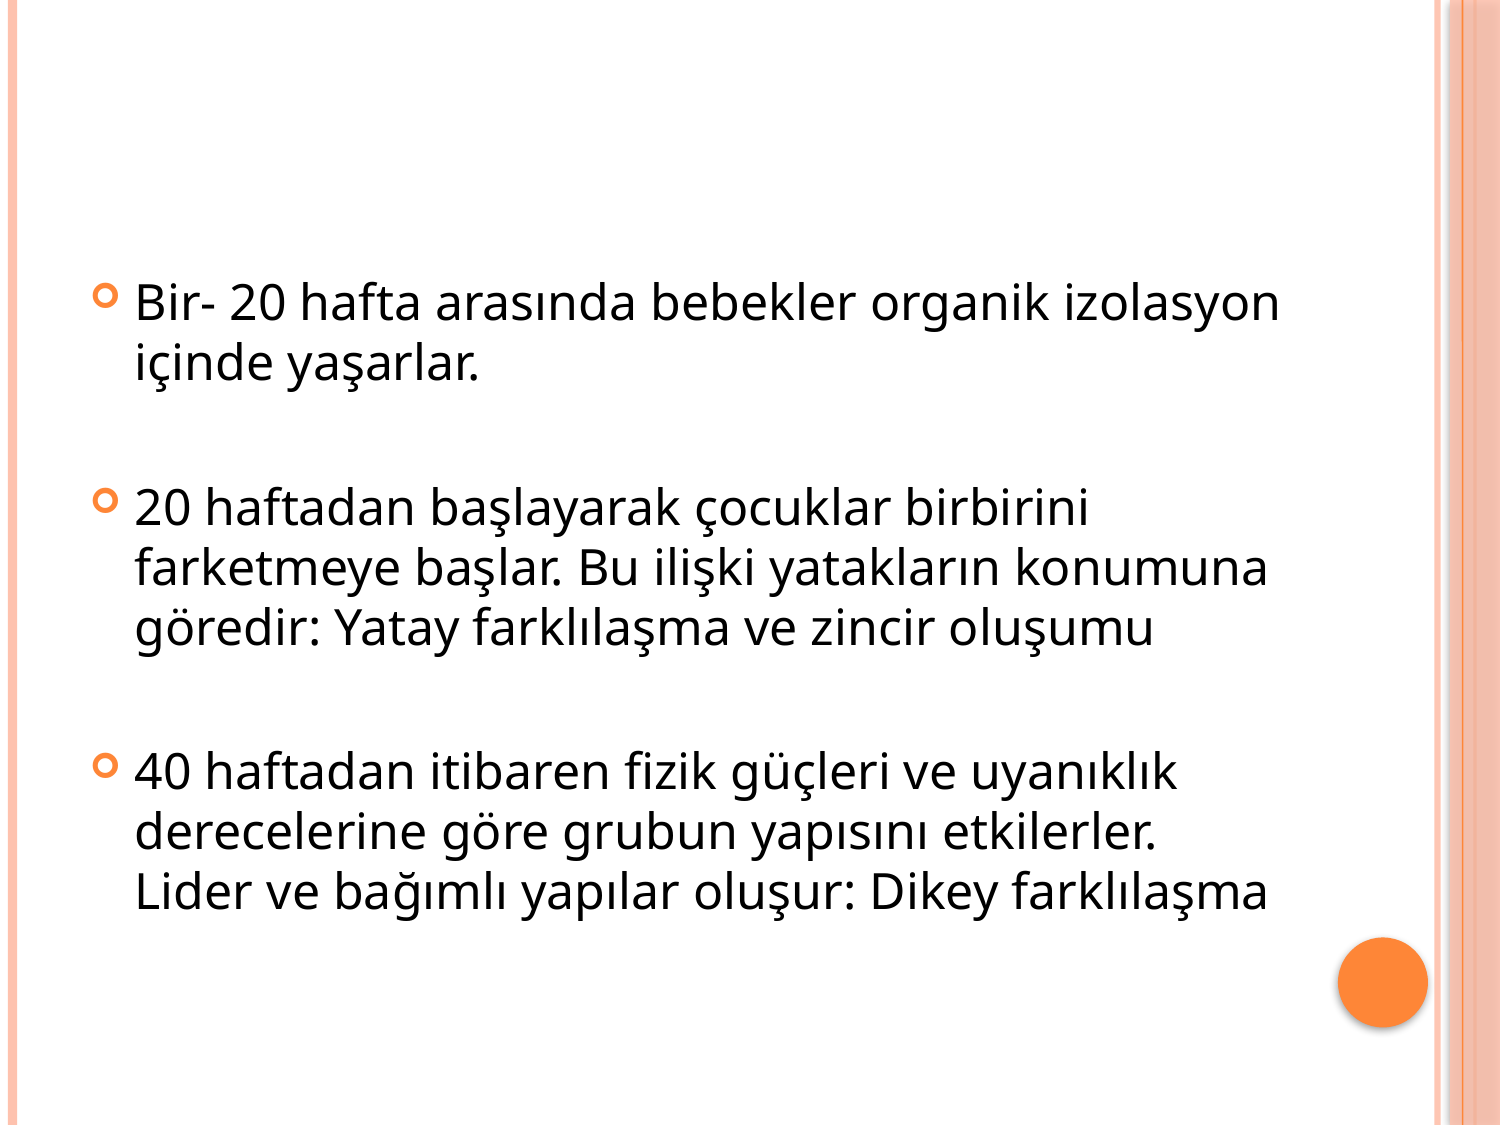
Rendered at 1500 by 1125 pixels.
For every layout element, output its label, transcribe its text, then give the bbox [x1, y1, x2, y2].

list Bir- 20 hafta arasında bebekler organik izolasyon içinde yaşarlar. 20 haftadan başlayarak çocuklar birbirini farketmeye başlar. Bu ilişki yatakların konumuna göredir: Yatay farklılaşma ve zincir oluşumu 40 haftadan itibaren fizik güçleri ve uyanıklık derecelerine göre grubun yapısını etkilerler. Lider ve bağımlı yapılar oluşur: Dikey farklılaşma [75, 262, 1300, 1062]
